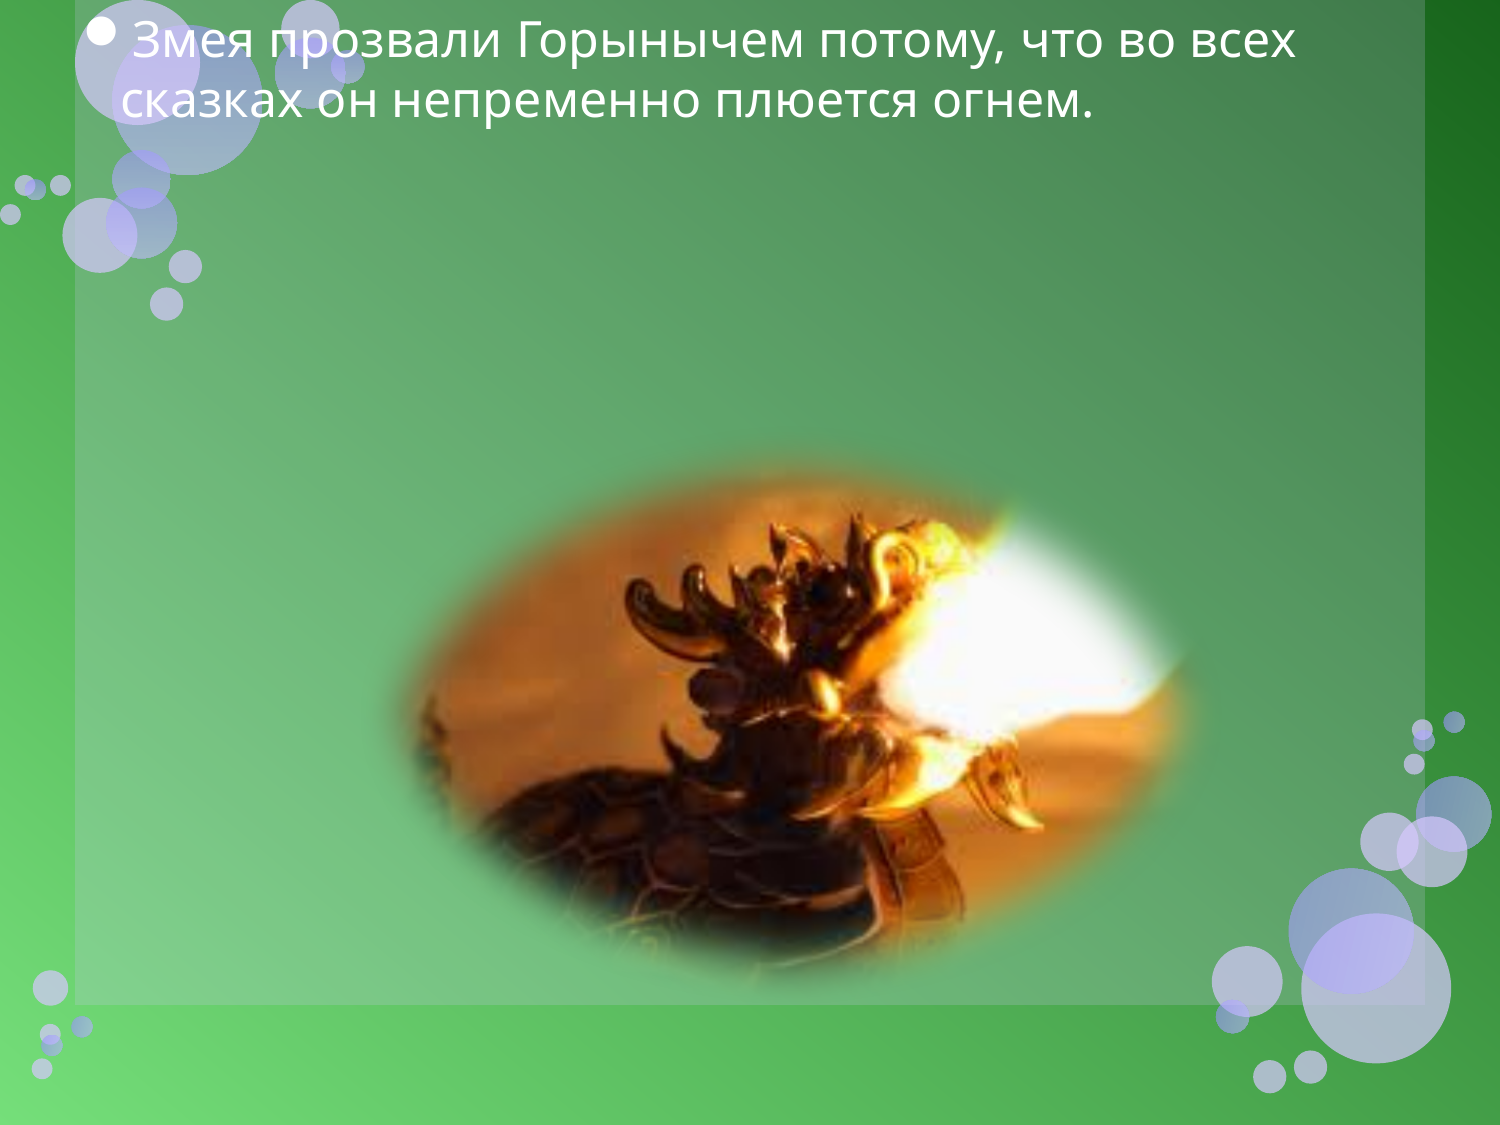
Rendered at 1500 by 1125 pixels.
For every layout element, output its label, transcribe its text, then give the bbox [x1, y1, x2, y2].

picture [346, 419, 1236, 1012]
list Змея прозвали Горынычем потому, что во всех сказках он непременно плюется огнем. [75, 0, 1425, 1005]
